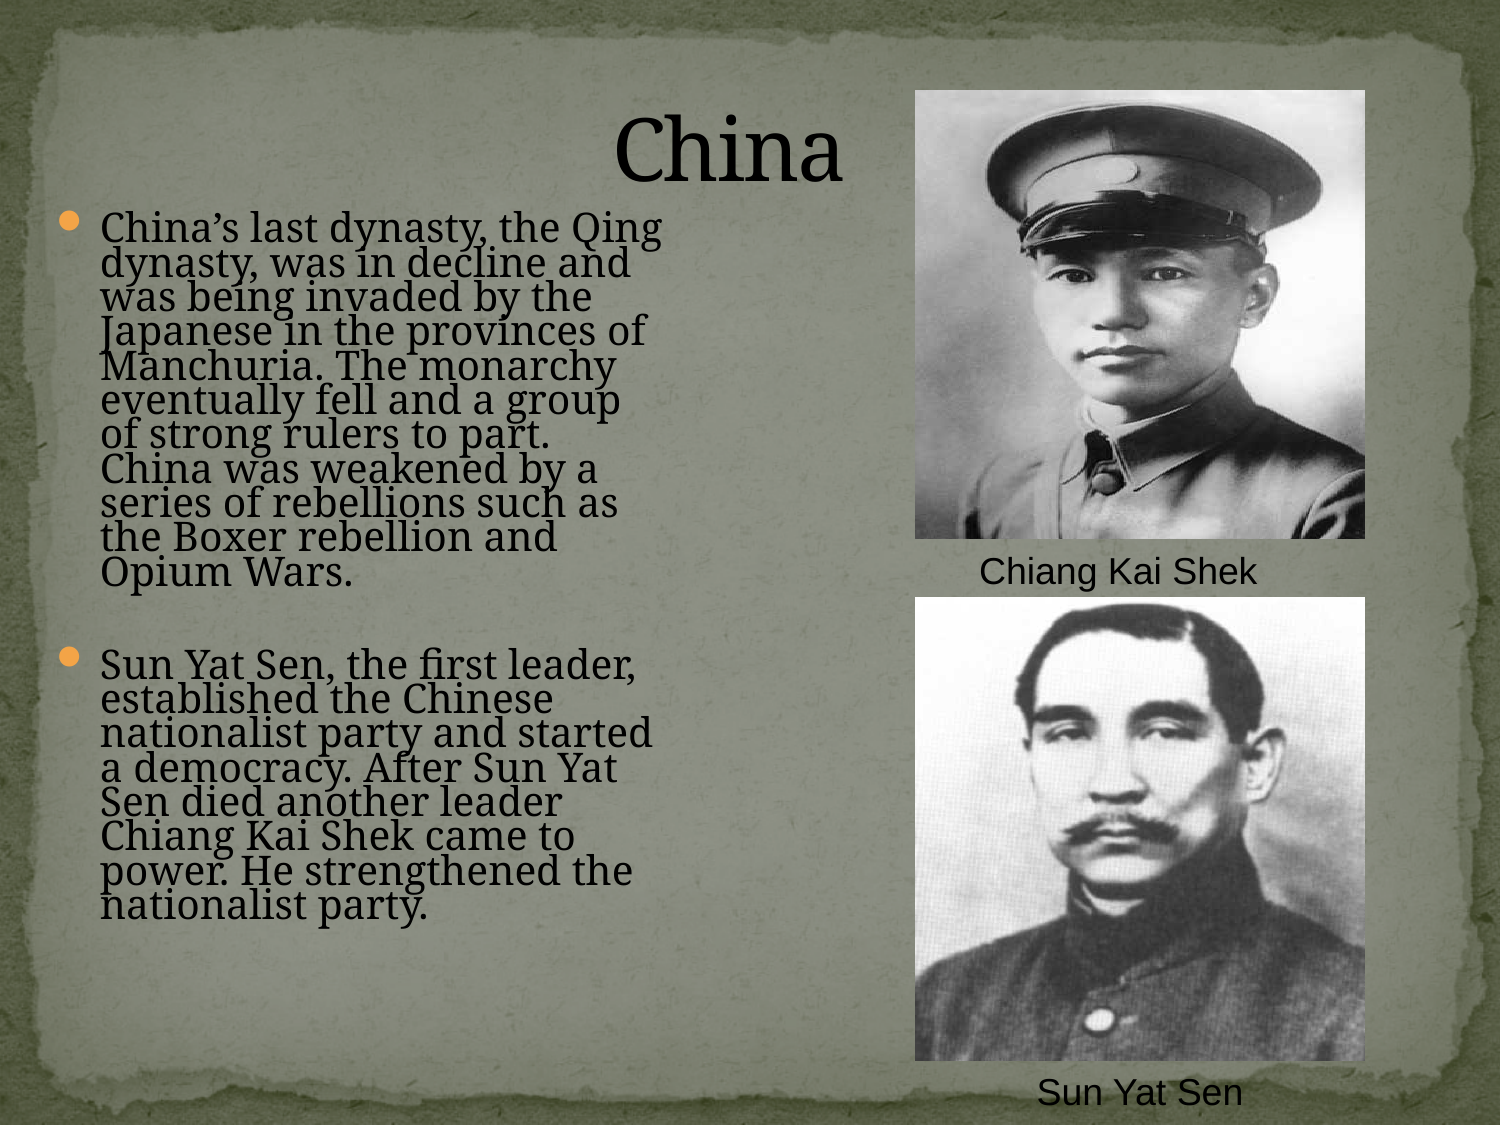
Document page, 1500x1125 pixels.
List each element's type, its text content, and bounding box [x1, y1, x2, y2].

picture [915, 597, 1365, 1060]
text_box Chiang Kai Shek [964, 549, 1273, 587]
list China’s last dynasty, the Qing dynasty, was in decline and was being invaded by the Japanese in the provinces of Manchuria. The monarchy eventually fell and a group of strong rulers to part. China was weakened by a series of rebellions such as the Boxer rebellion and Opium Wars. Sun Yat Sen, the first leader, established the Chinese nationalist party and started a democracy. After Sun Yat Sen died another leader Chiang Kai Shek came to power. He strengthened the nationalist party. [40, 207, 680, 938]
title China [64, 19, 1415, 207]
text_box Sun Yat Sen [915, 1066, 1365, 1121]
picture [915, 90, 1365, 539]
